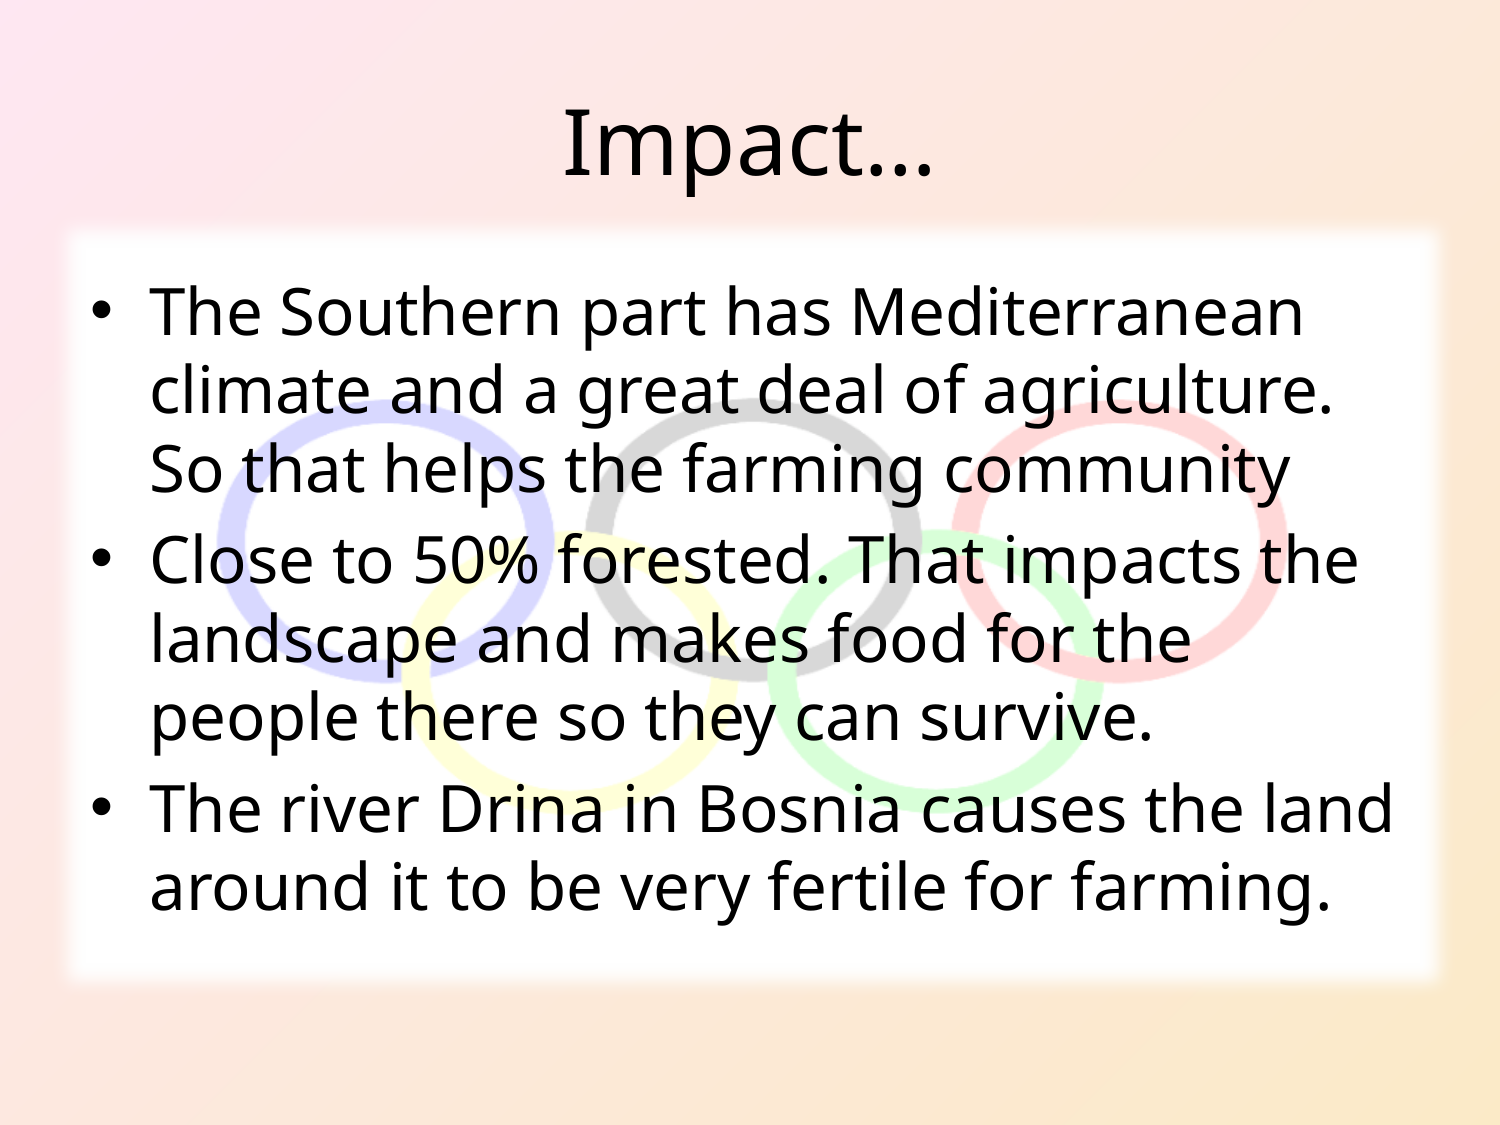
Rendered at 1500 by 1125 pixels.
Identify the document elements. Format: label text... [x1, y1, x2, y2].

title Impact… [75, 45, 1425, 210]
picture [49, 212, 1457, 1000]
